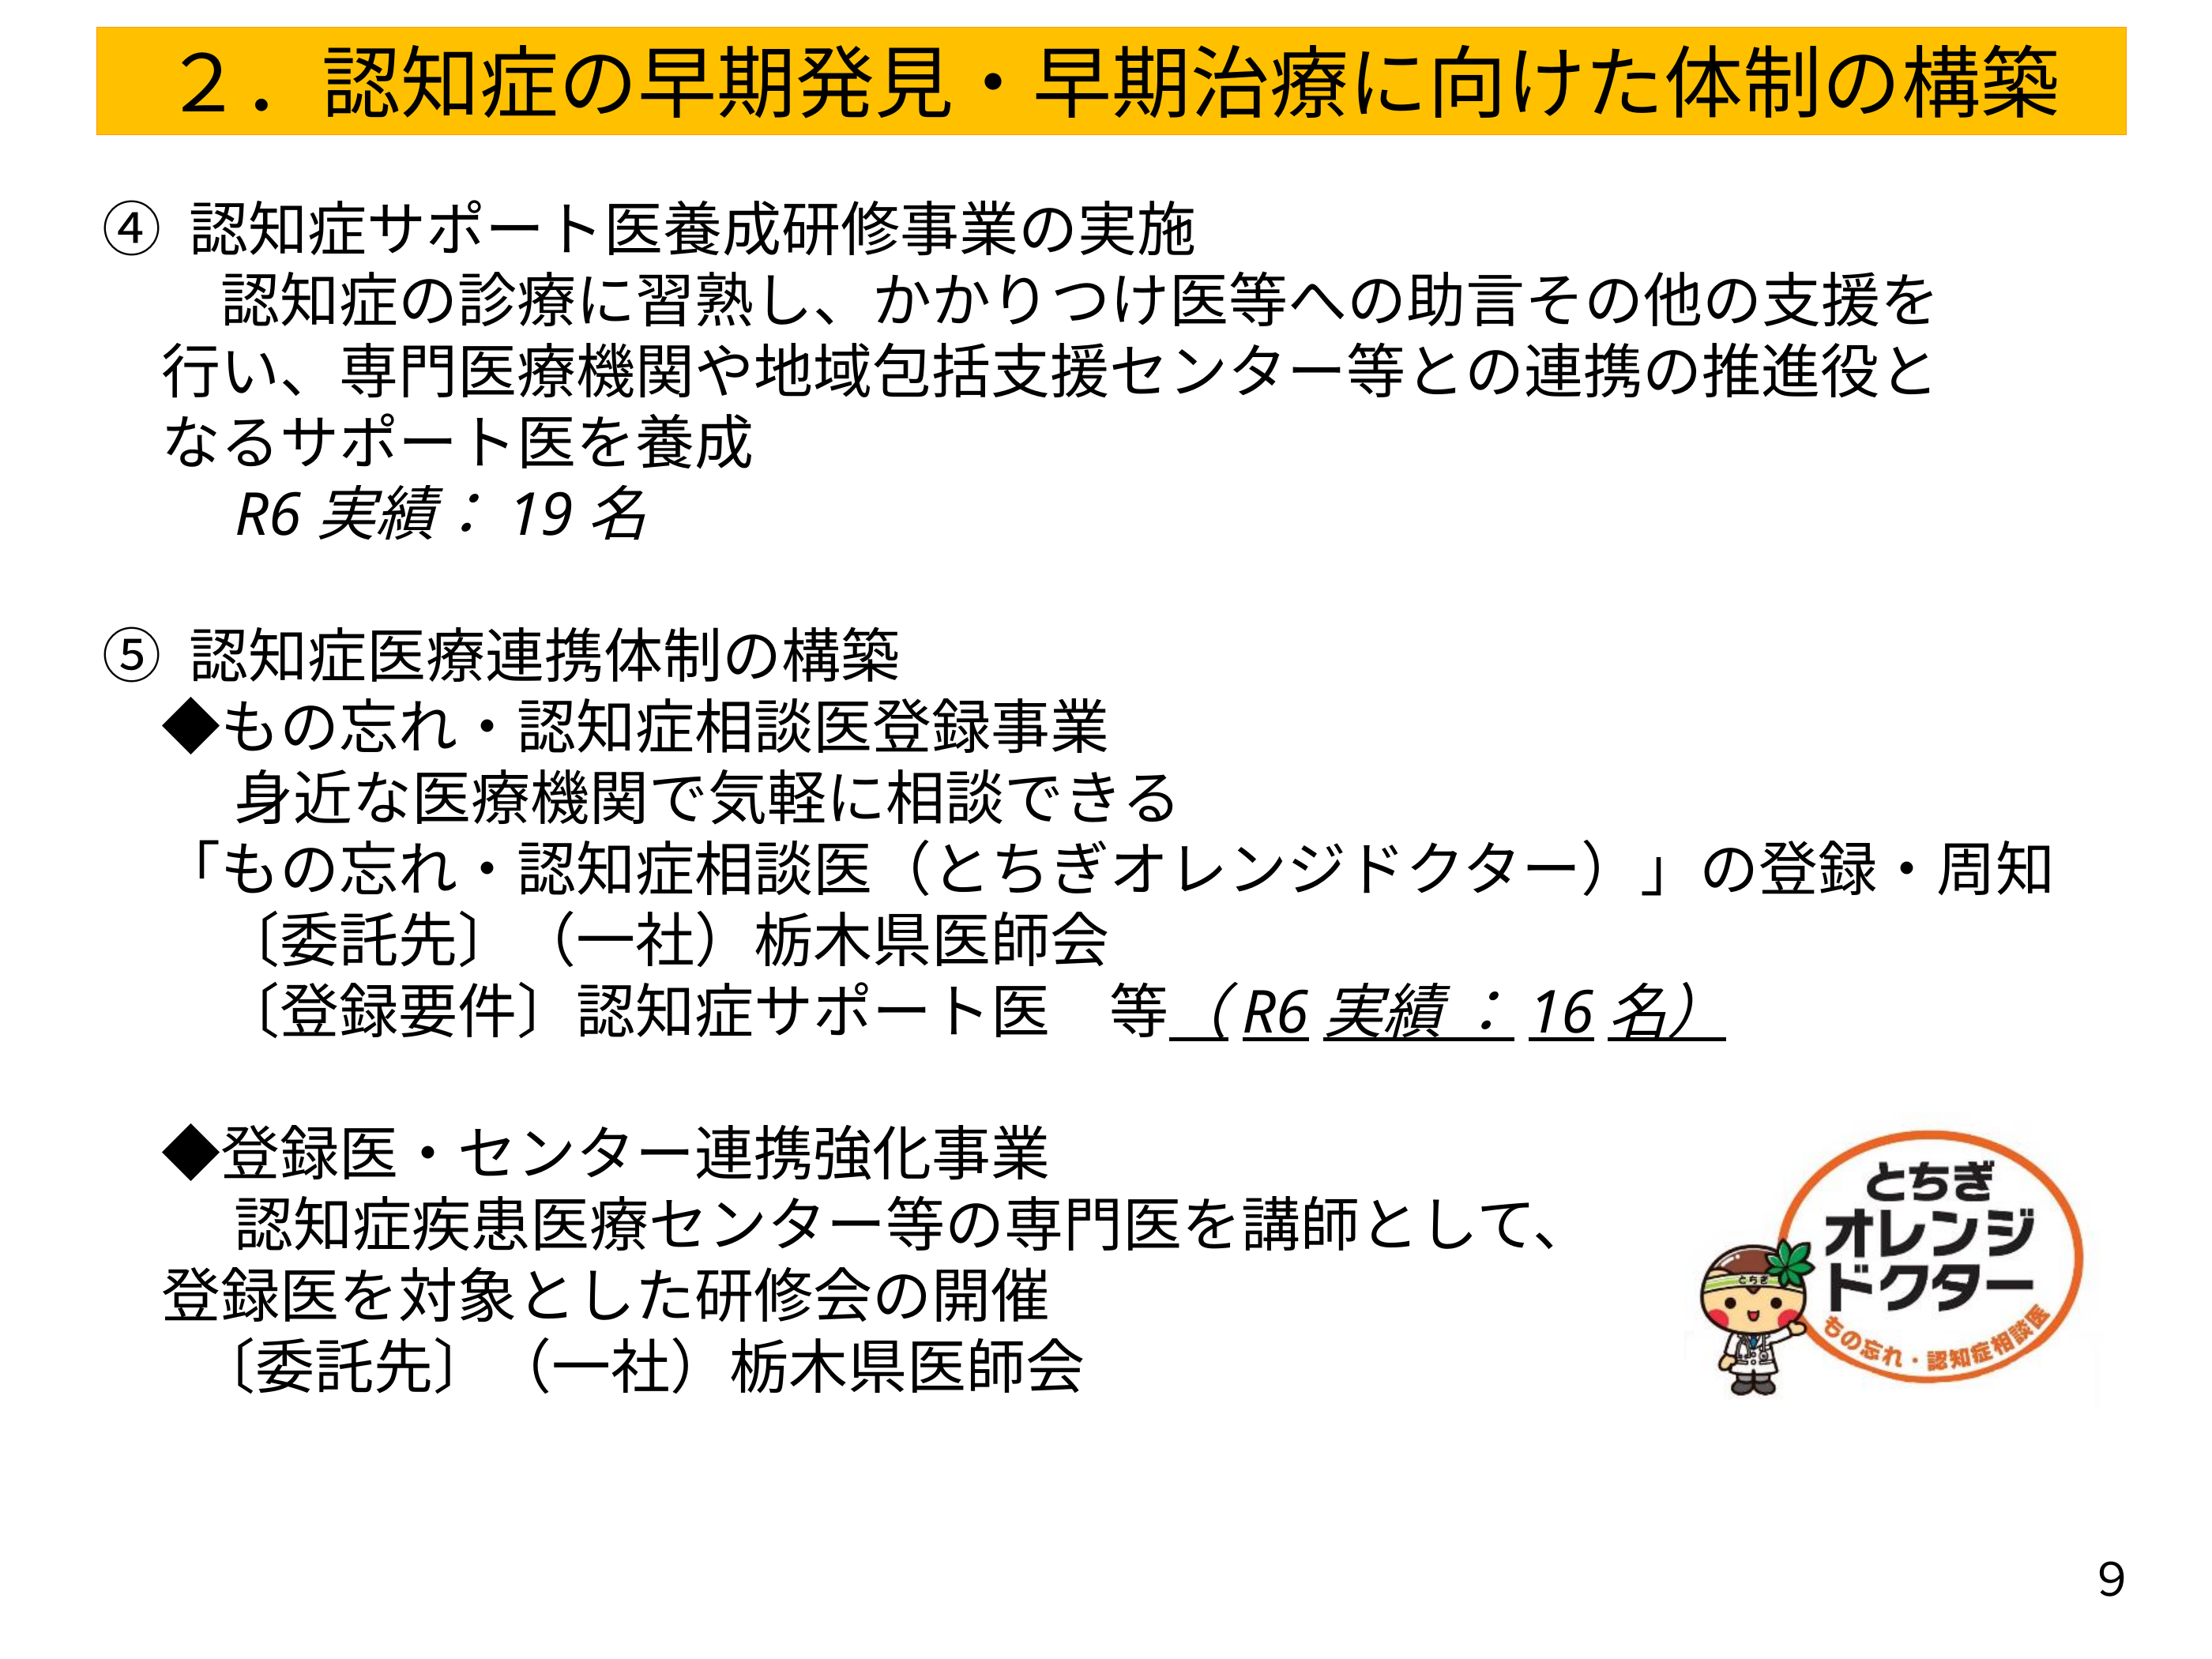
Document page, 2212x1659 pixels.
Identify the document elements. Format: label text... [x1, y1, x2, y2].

picture [1684, 1112, 2105, 1419]
text_box ④ 認知症サポート医養成研修事業の実施 認知症の診療に習熟し、かかりつけ医等への助言その他の支援を 行い、専門医療機関や地域包括支援センター等との連携の推進役と なるサポート医を養成 R6実績：19名 ⑤ 認知症医療連携体制の構築 ◆もの忘れ・認知症相談医登録事業 身近な医療機関で気軽に相談できる 「もの忘れ・認知症相談医（とちぎオレンジドクター）」の登録・周知 〔委託先〕（一社）栃木県医師会 〔登録要件〕認知症サポート医 等（R6実績 ：16名） ◆登録医・センター連携強化事業 認知症疾患医療センター等の専門医を講師として、 登録医を対象とした研修会の開催 〔委託先〕（一社）栃木県医師会 [91, 185, 2121, 1406]
text_box ９ [1631, 1533, 2147, 1622]
text_box ２．認知症の早期発見・早期治療に向けた体制の構築 [96, 27, 2127, 135]
